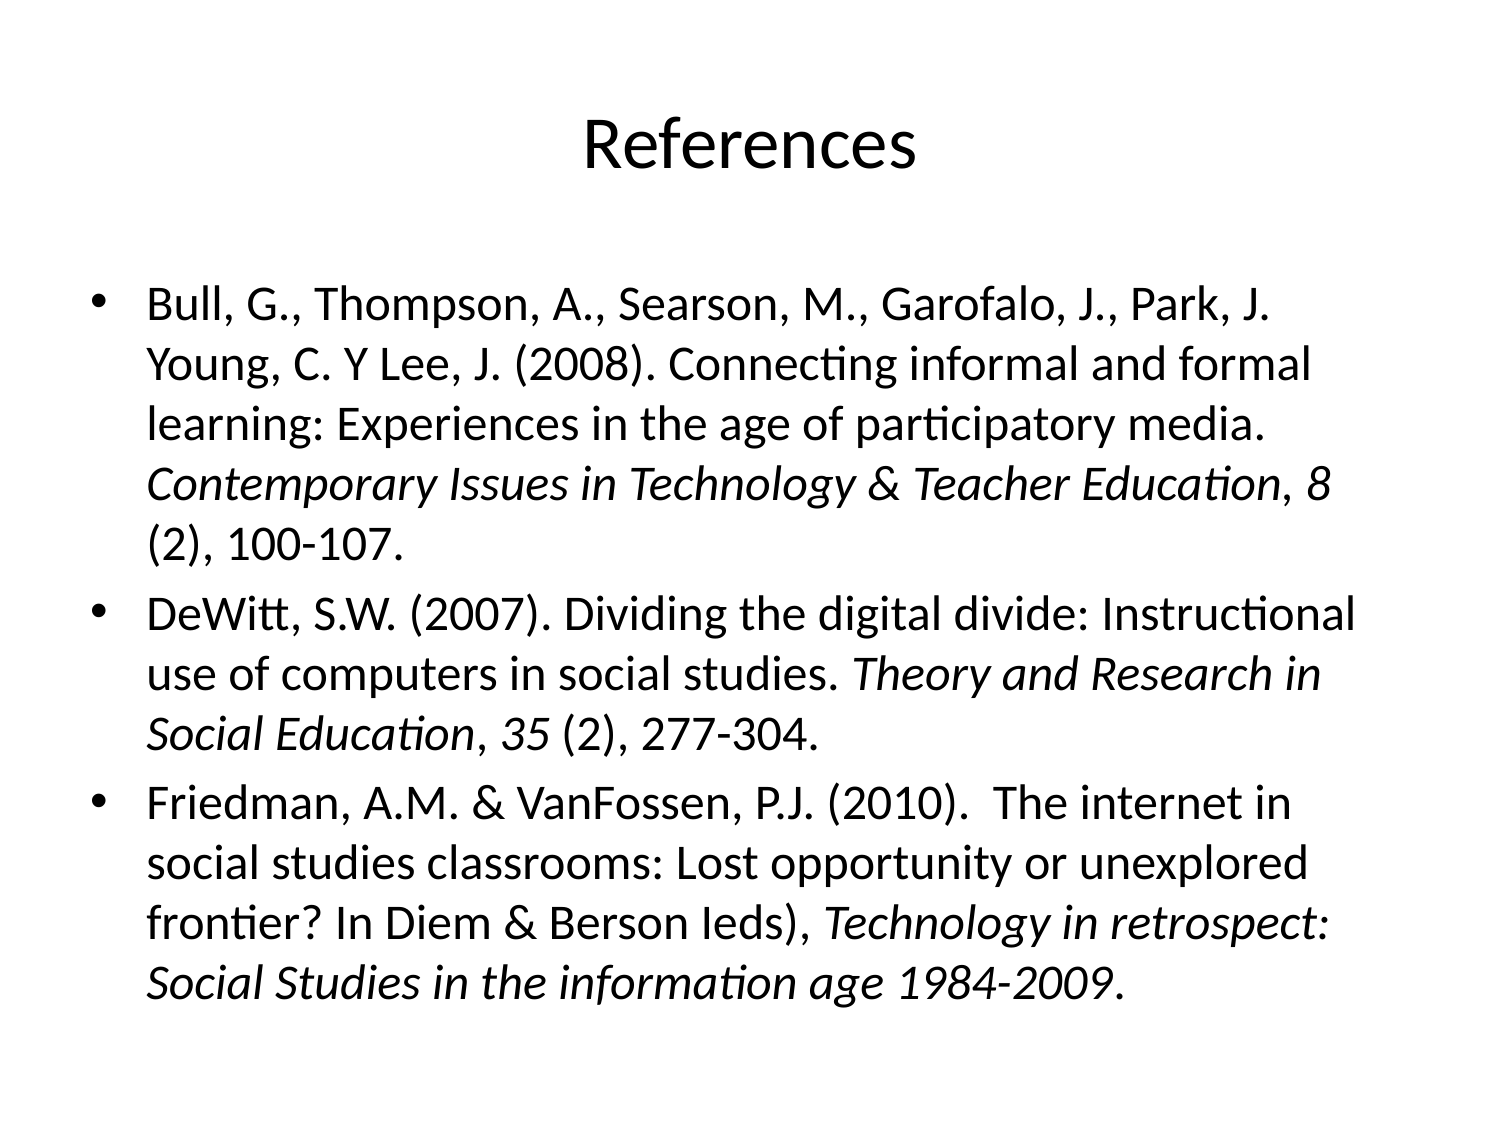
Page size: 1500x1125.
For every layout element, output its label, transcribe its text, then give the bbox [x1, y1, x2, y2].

title References [75, 45, 1425, 233]
list Bull, G., Thompson, A., Searson, M., Garofalo, J., Park, J. Young, C. Y Lee, J. (2008). Connecting informal and formal learning: Experiences in the age of participatory media. Contemporary Issues in Technology & Teacher Education, 8 (2), 100-107. DeWitt, S.W. (2007). Dividing the digital divide: Instructional use of computers in social studies. Theory and Research in Social Education, 35 (2), 277-304. Friedman, A.M. & VanFossen, P.J. (2010). The internet in social studies classrooms: Lost opportunity or unexplored frontier? In Diem & Berson Ieds), Technology in retrospect: Social Studies in the information age 1984-2009. [75, 262, 1425, 1005]
